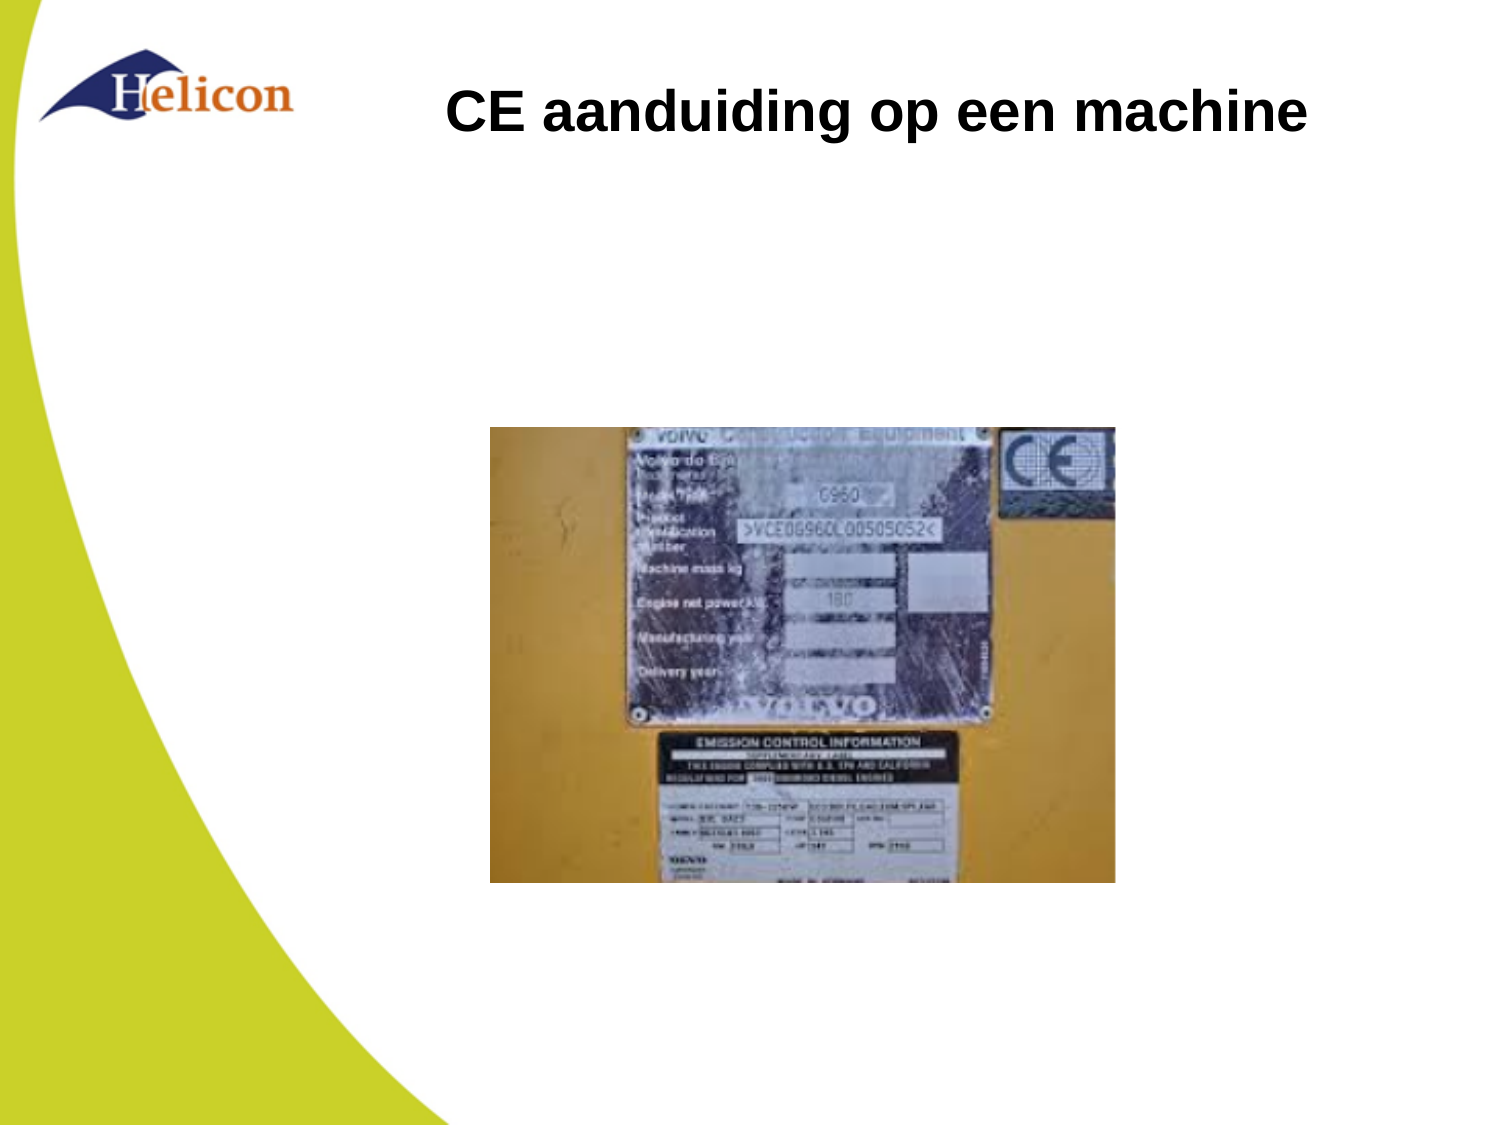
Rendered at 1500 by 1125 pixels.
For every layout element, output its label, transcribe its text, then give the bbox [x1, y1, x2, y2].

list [489, 426, 1122, 883]
picture [0, 0, 1500, 1125]
title CE aanduiding op een machine [324, 54, 1415, 161]
